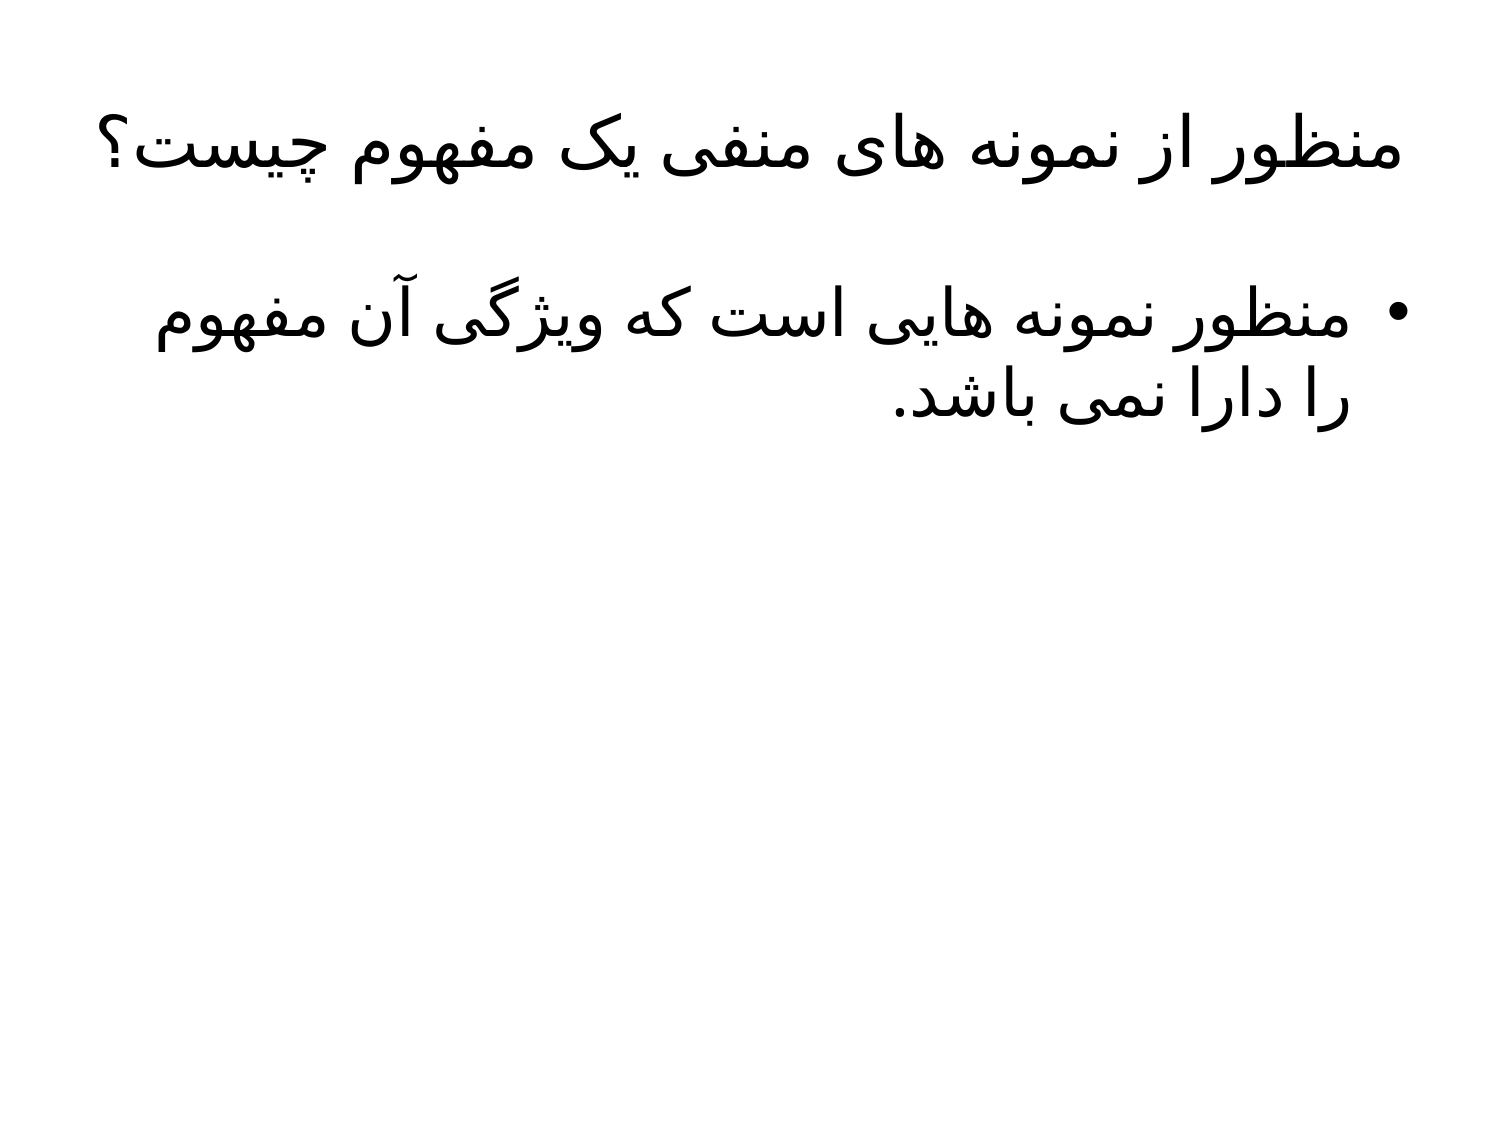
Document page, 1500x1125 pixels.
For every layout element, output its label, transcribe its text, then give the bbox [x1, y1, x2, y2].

title منظور از نمونه های منفی یک مفهوم چیست؟ [75, 45, 1425, 233]
list منظور نمونه هایی است که ویژگی آن مفهوم را دارا نمی باشد. [75, 262, 1425, 1005]
